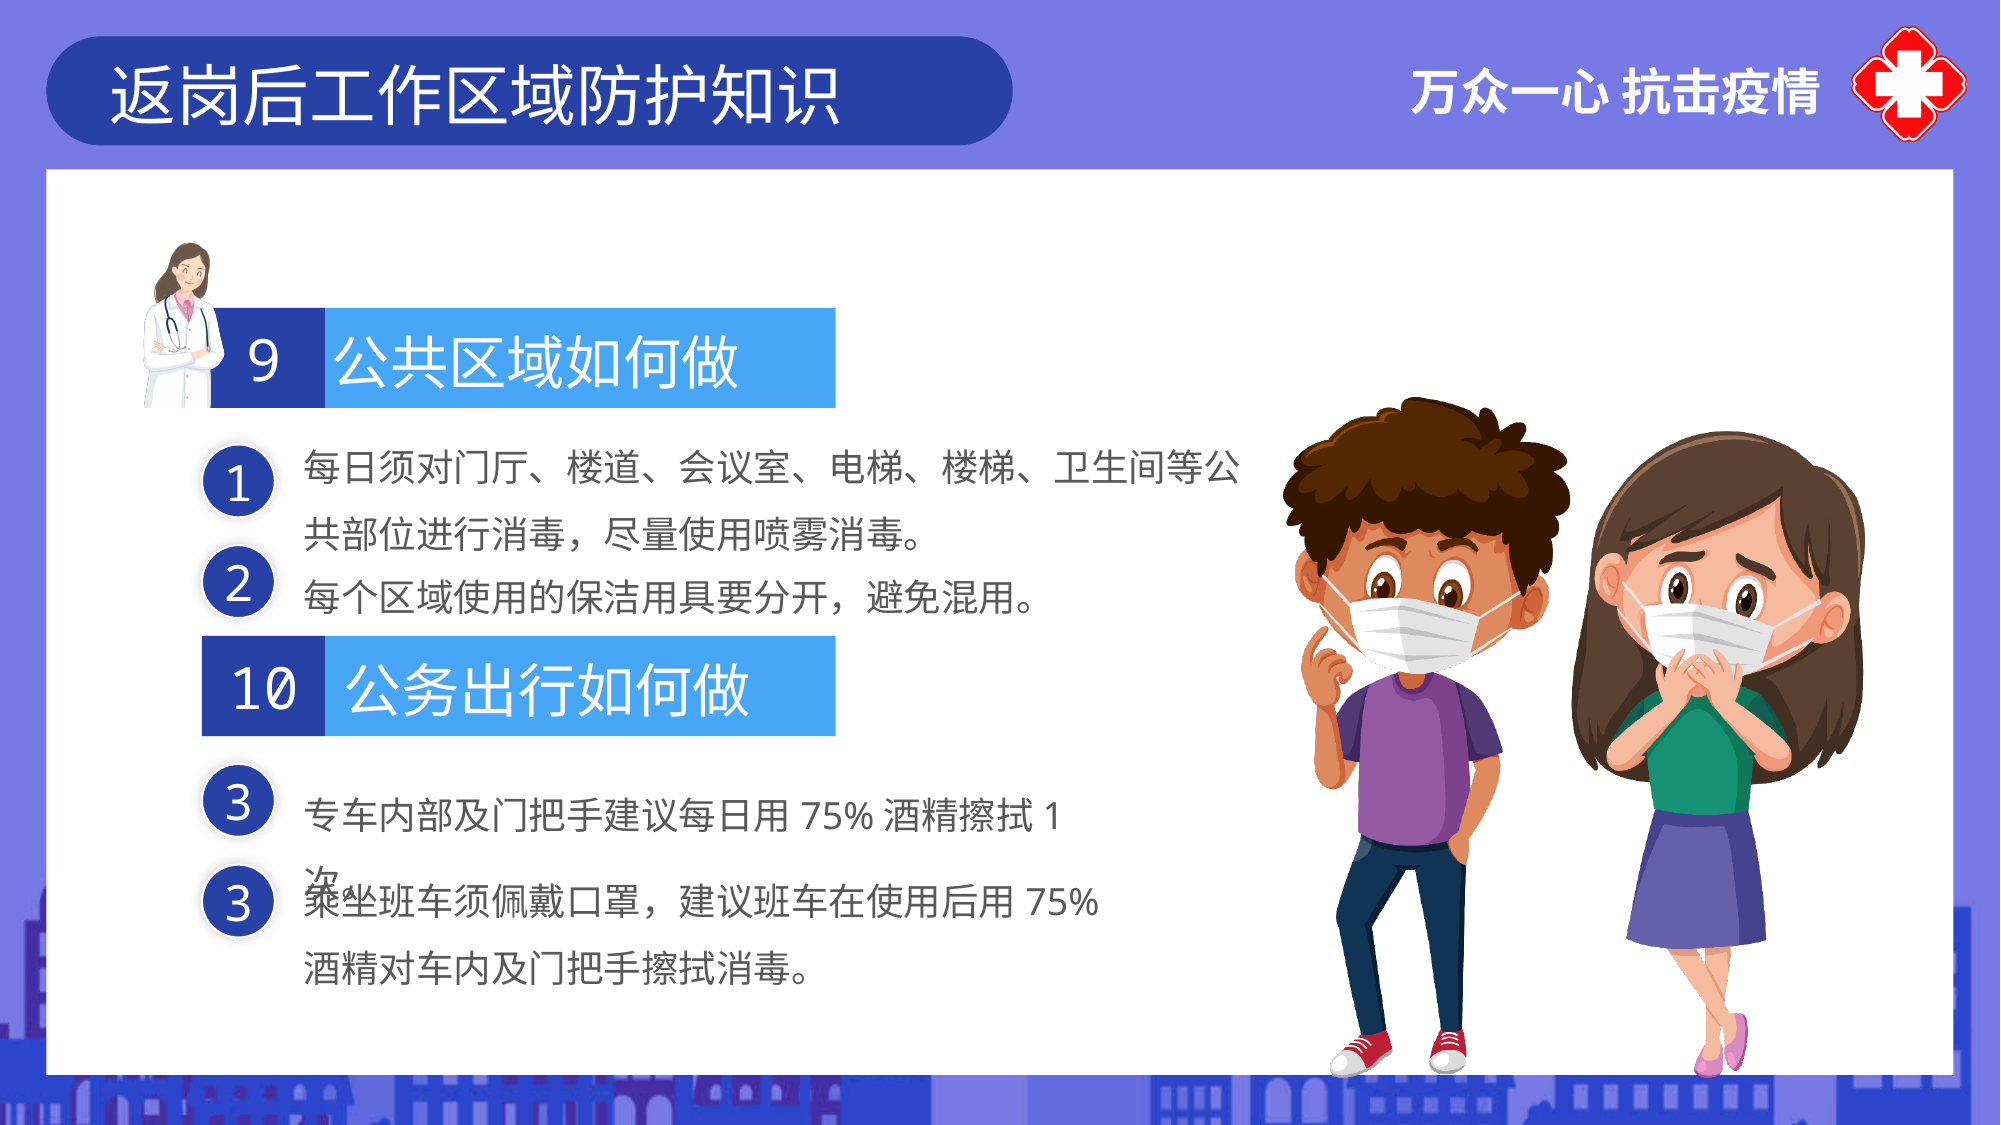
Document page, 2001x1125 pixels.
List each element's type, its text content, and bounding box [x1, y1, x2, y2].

text_box [45, 35, 1014, 147]
text_box [326, 307, 837, 409]
text_box 3 [201, 864, 275, 938]
picture [0, 0, 2000, 1125]
text_box 返岗后工作区域防护知识 [94, 45, 965, 141]
text_box 公共区域如何做 [317, 318, 821, 404]
text_box 公务出行如何做 [328, 646, 833, 732]
text_box 9 [201, 307, 326, 409]
text_box 2 [201, 545, 275, 619]
text_box 专车内部及门把手建议每日用75%酒精擦拭1次。 [289, 762, 1117, 848]
text_box [326, 635, 837, 737]
text_box 3 [201, 763, 275, 837]
text_box 乘坐班车须佩戴口罩，建议班车在使用后用75%酒精对车内及门把手擦拭消毒。 [289, 848, 1117, 998]
text_box 每日须对门厅、楼道、会议室、电梯、楼梯、卫生间等公共部位进行消毒，尽量使用喷雾消毒。 [289, 413, 1280, 564]
text_box 10 [201, 635, 326, 737]
text_box 1 [201, 444, 275, 518]
text_box 每个区域使用的保洁用具要分开，避免混用。 [289, 544, 1247, 627]
